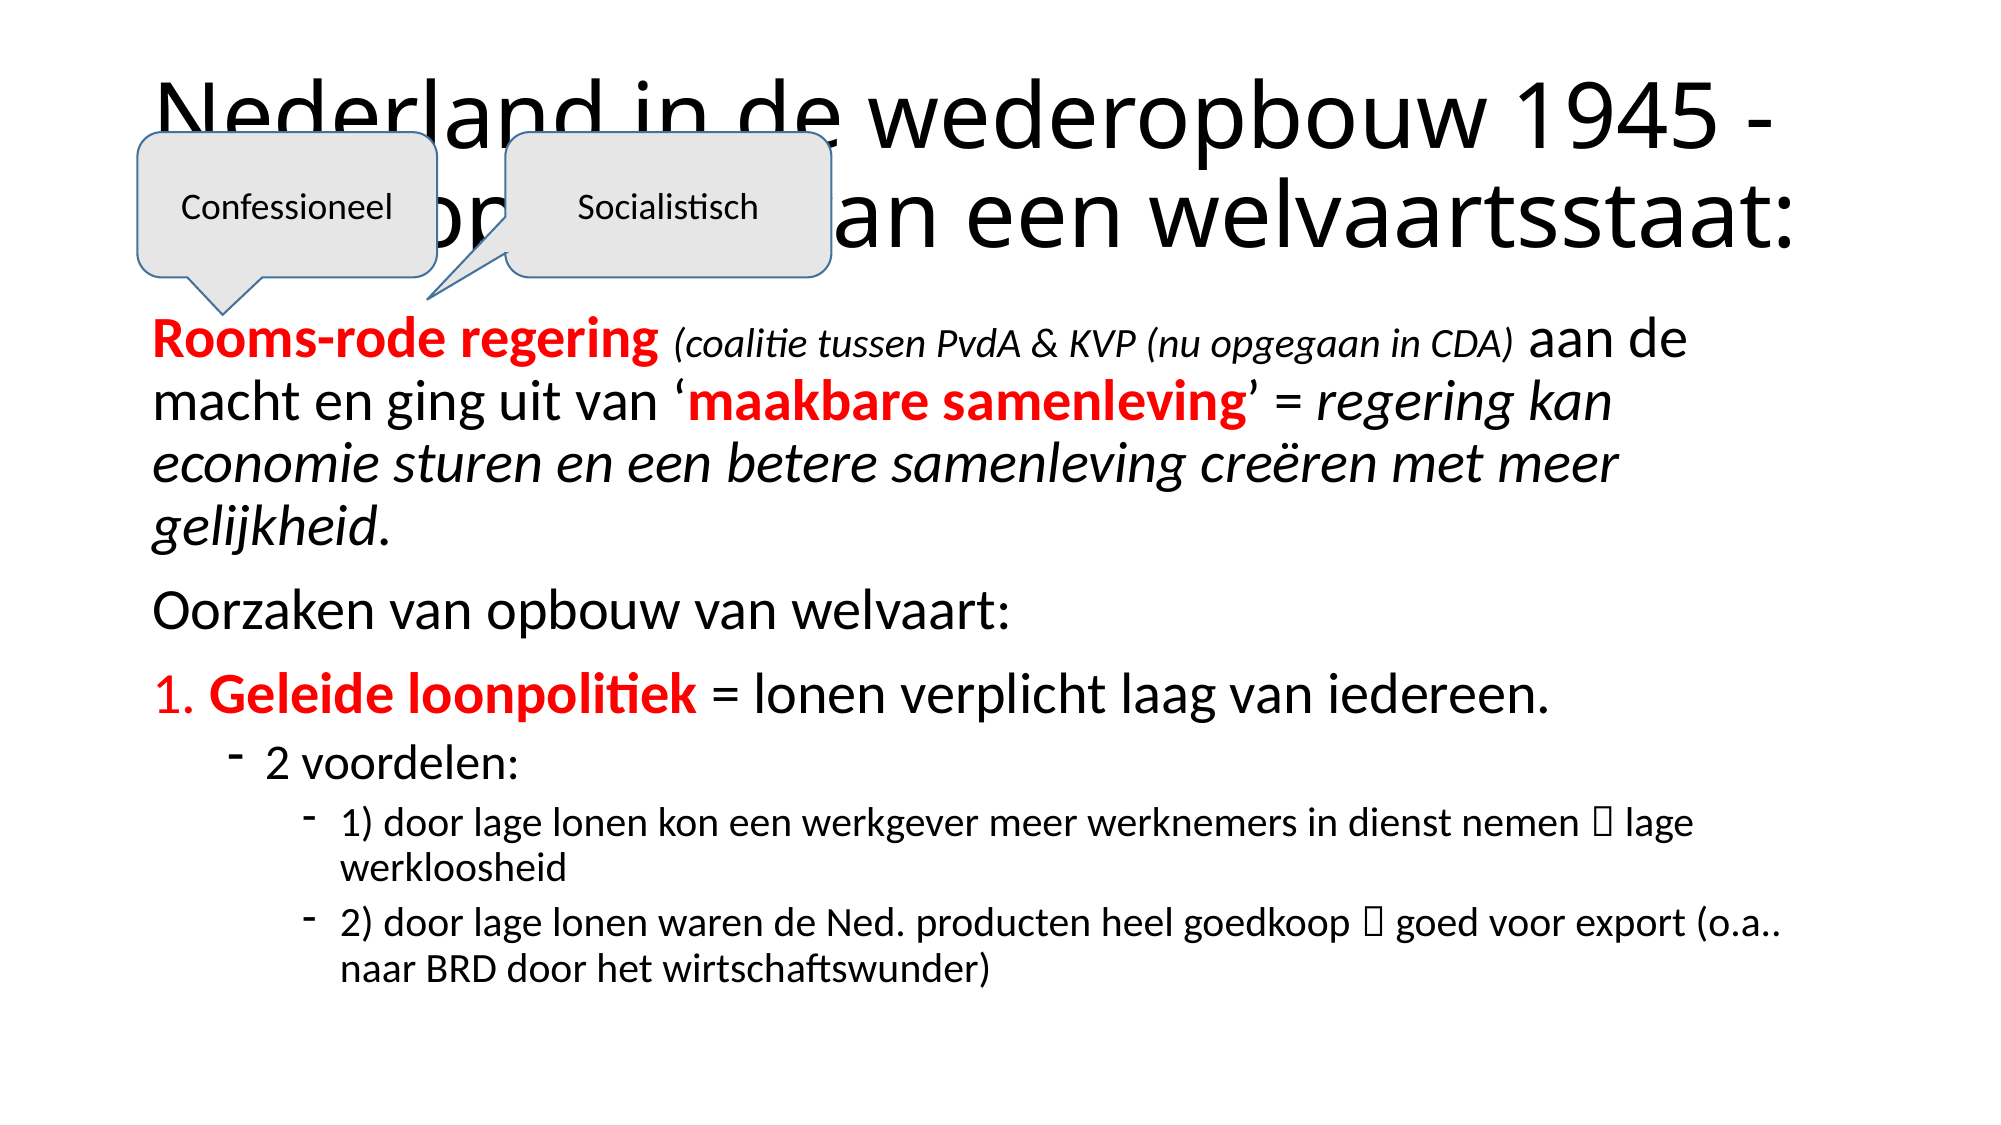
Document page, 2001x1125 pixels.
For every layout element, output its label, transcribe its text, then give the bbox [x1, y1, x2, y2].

title Nederland in de wederopbouw 1945 - 1960, opbouw van een welvaartsstaat: [137, 59, 1863, 278]
text_box Socialistisch [426, 131, 833, 301]
text_box Confessioneel [136, 131, 439, 317]
list Rooms-rode regering (coalitie tussen PvdA & KVP (nu opgegaan in CDA) aan de macht en ging uit van ‘maakbare samenleving’ = regering kan economie sturen en een betere samenleving creëren met meer gelijkheid. Oorzaken van opbouw van welvaart: 1. Geleide loonpolitiek = lonen verplicht laag van iedereen. 2 voordelen: 1) door lage lonen kon een werkgever meer werknemers in dienst nemen  lage werkloosheid 2) door lage lonen waren de Ned. producten heel goedkoop  goed voor export (o.a.. naar BRD door het wirtschaftswunder) [137, 299, 1863, 1014]
